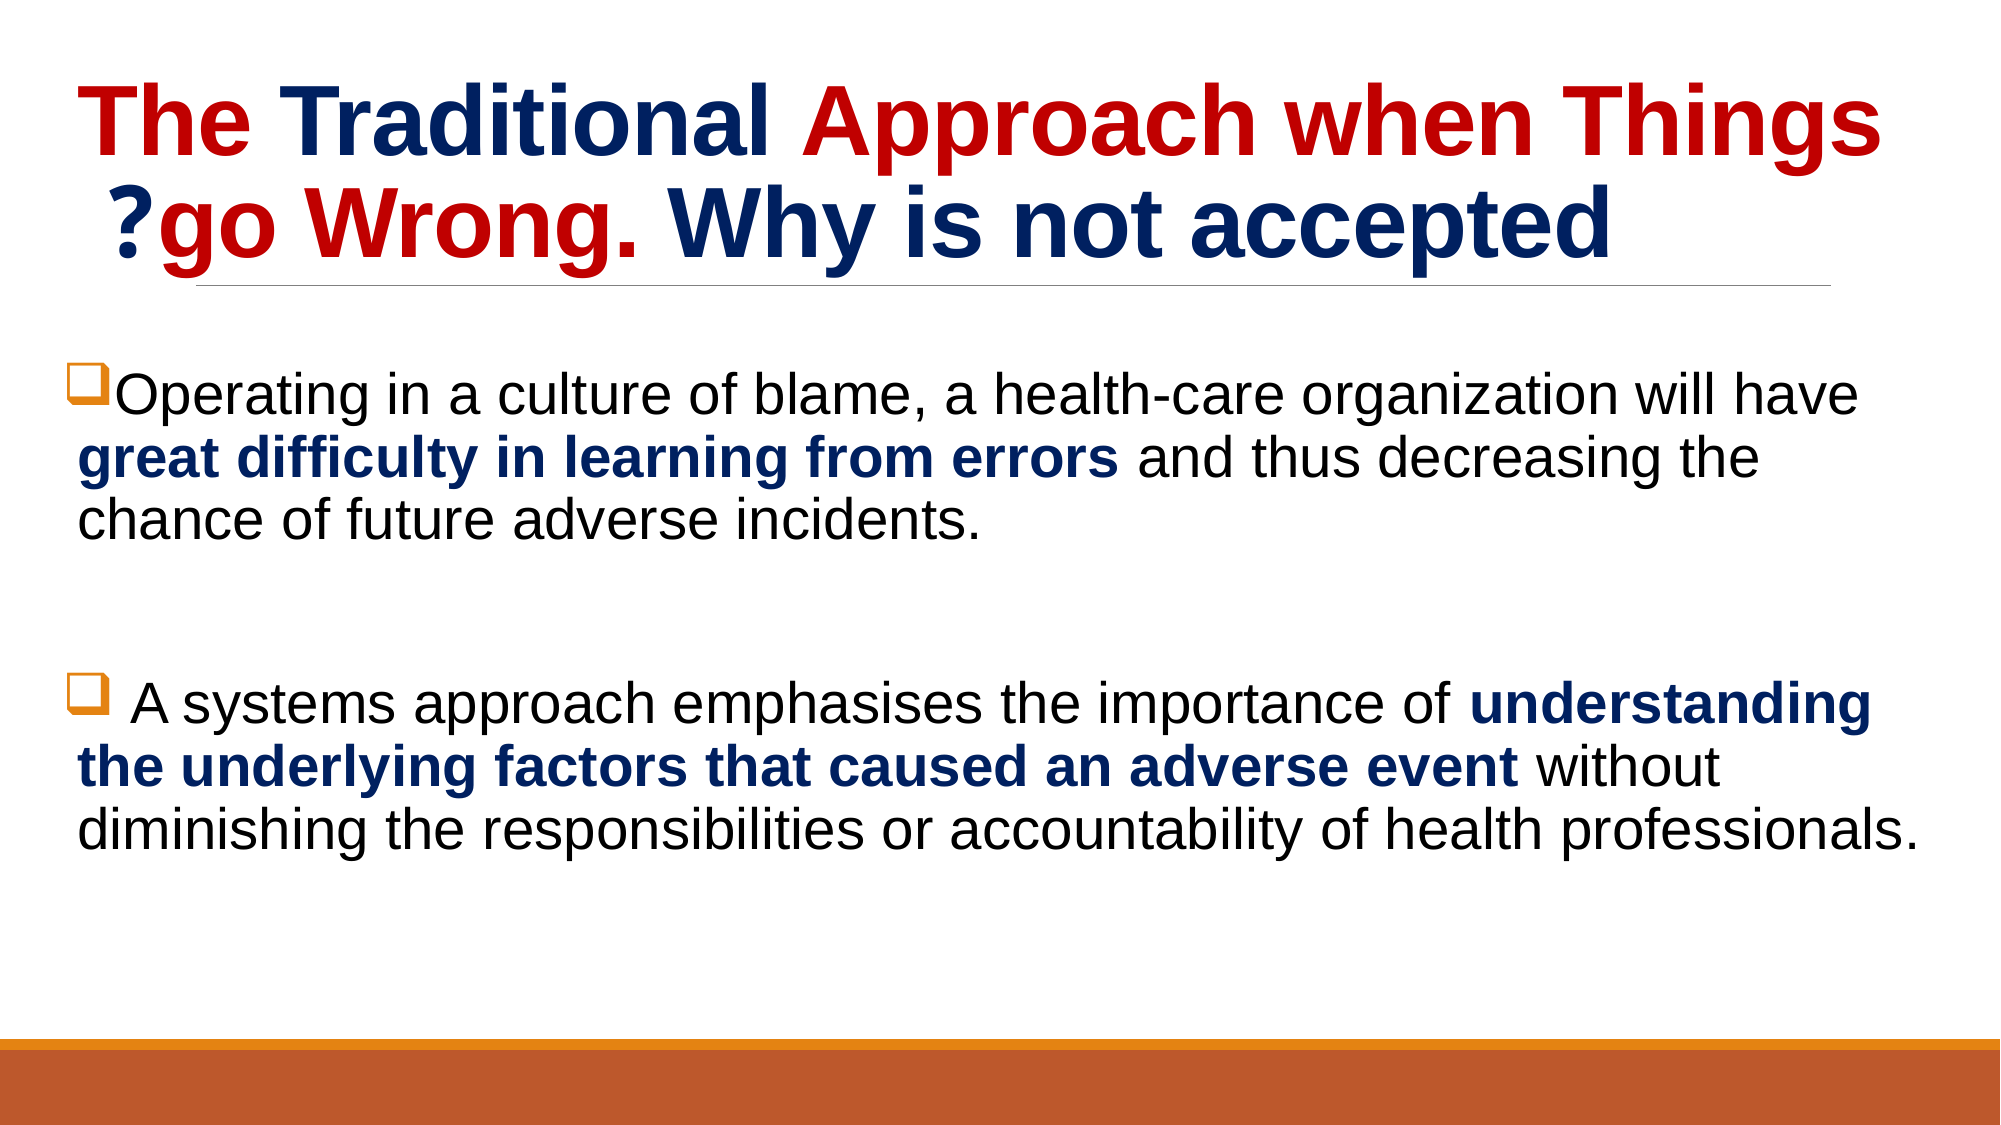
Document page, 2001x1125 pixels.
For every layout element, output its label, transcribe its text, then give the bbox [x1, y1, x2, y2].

title The Traditional Approach when Things go Wrong. Why is not accepted? [62, 47, 1946, 285]
list Operating in a culture of blame, a health-care organization will have great difficulty in learning from errors and thus decreasing the chance of future adverse incidents. A systems approach emphasises the importance of understanding the underlying factors that caused an adverse event without diminishing the responsibilities or accountability of health professionals. [62, 356, 1946, 1026]
